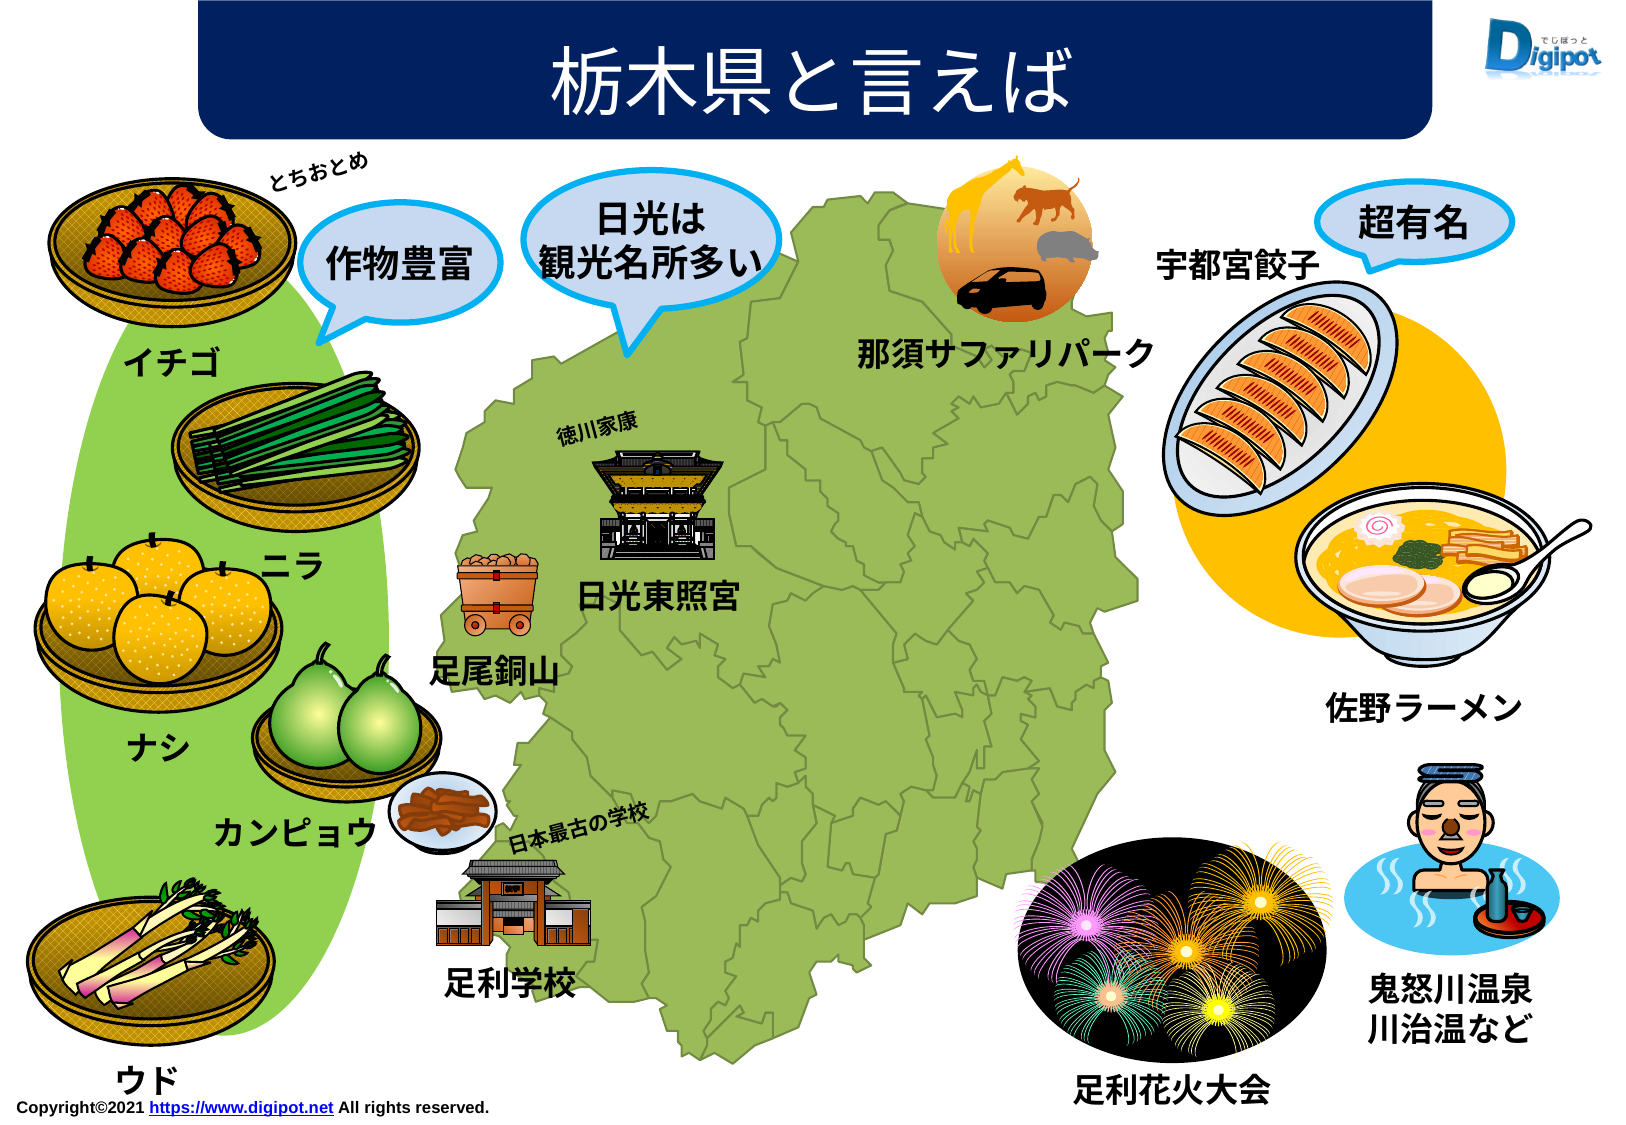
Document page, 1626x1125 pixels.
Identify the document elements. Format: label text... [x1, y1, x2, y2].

text_box [59, 721, 364, 1016]
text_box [34, 533, 283, 713]
text_box [1427, 325, 1509, 481]
text_box 鬼怒川温泉 川治温など [1352, 963, 1549, 1056]
text_box 作物豊富 [301, 200, 431, 345]
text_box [1343, 764, 1561, 956]
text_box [1295, 483, 1592, 667]
text_box 足利花火大会 [1057, 1073, 1287, 1117]
text_box [287, 540, 392, 641]
text_box ナシ [110, 721, 207, 775]
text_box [172, 383, 420, 532]
text_box 佐野ラーメン [1310, 679, 1539, 735]
text_box 栃木県と言えば [535, 27, 1090, 133]
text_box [456, 553, 538, 636]
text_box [252, 642, 497, 854]
text_box ニラ [287, 540, 341, 593]
picture [1485, 18, 1602, 82]
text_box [936, 155, 1099, 323]
text_box 日光は 観光名所多い [557, 167, 746, 190]
text_box [195, 0, 1435, 142]
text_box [1012, 837, 1334, 1064]
text_box 宇都宮餃子 [1141, 236, 1337, 292]
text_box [48, 178, 296, 327]
text_box 超有名 [1314, 179, 1515, 274]
text_box [1171, 493, 1290, 633]
text_box [63, 360, 167, 531]
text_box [592, 451, 723, 559]
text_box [436, 192, 1138, 1064]
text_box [27, 896, 275, 1046]
text_box とちおとめ [249, 135, 389, 198]
text_box ウド [99, 1054, 196, 1108]
text_box イチゴ [107, 335, 237, 389]
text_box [436, 860, 591, 946]
text_box カンピョウ [198, 805, 250, 860]
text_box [1137, 308, 1423, 484]
text_box [237, 292, 347, 381]
